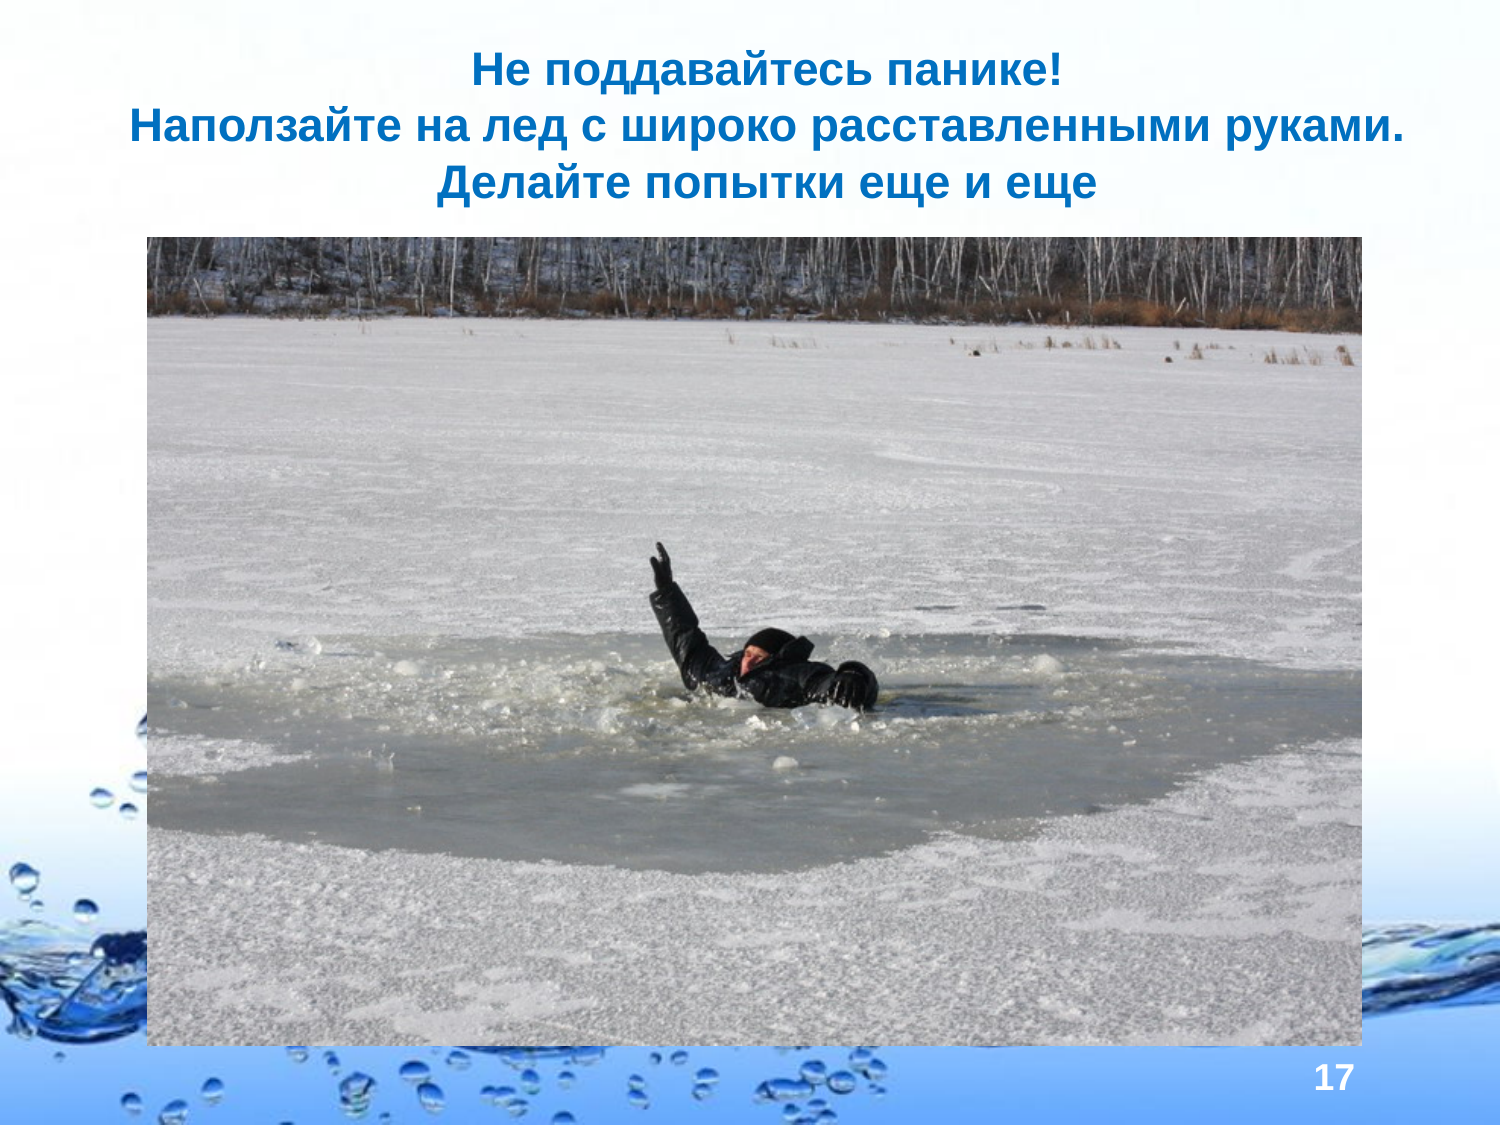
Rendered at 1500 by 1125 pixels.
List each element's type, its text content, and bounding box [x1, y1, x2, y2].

picture [0, 0, 1500, 1125]
title Не поддавайтесь панике! Наползайте на лед с широко расставленными руками. Делайте попытки еще и еще [52, 30, 1483, 209]
slide_number 17 [1305, 1048, 1366, 1104]
